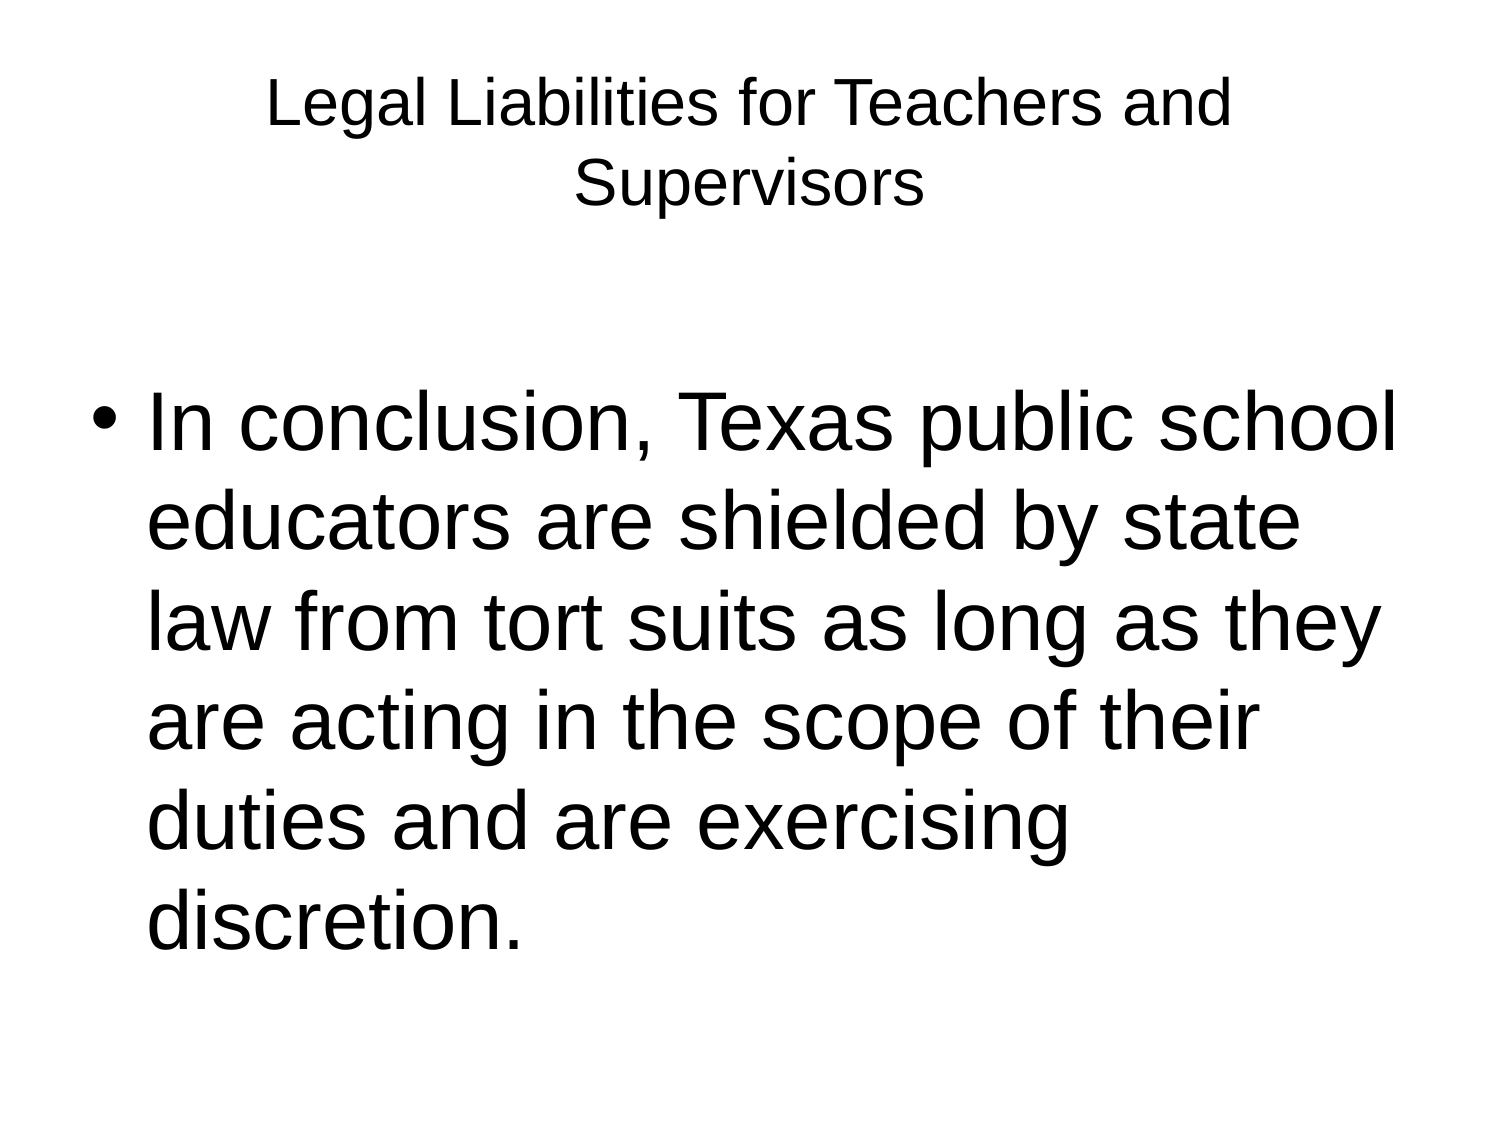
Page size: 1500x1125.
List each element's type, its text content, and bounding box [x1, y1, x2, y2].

list In conclusion, Texas public school educators are shielded by state law from tort suits as long as they are acting in the scope of their duties and are exercising discretion. [74, 262, 1426, 1006]
title Legal Liabilities for Teachers and Supervisors [74, 44, 1426, 233]
